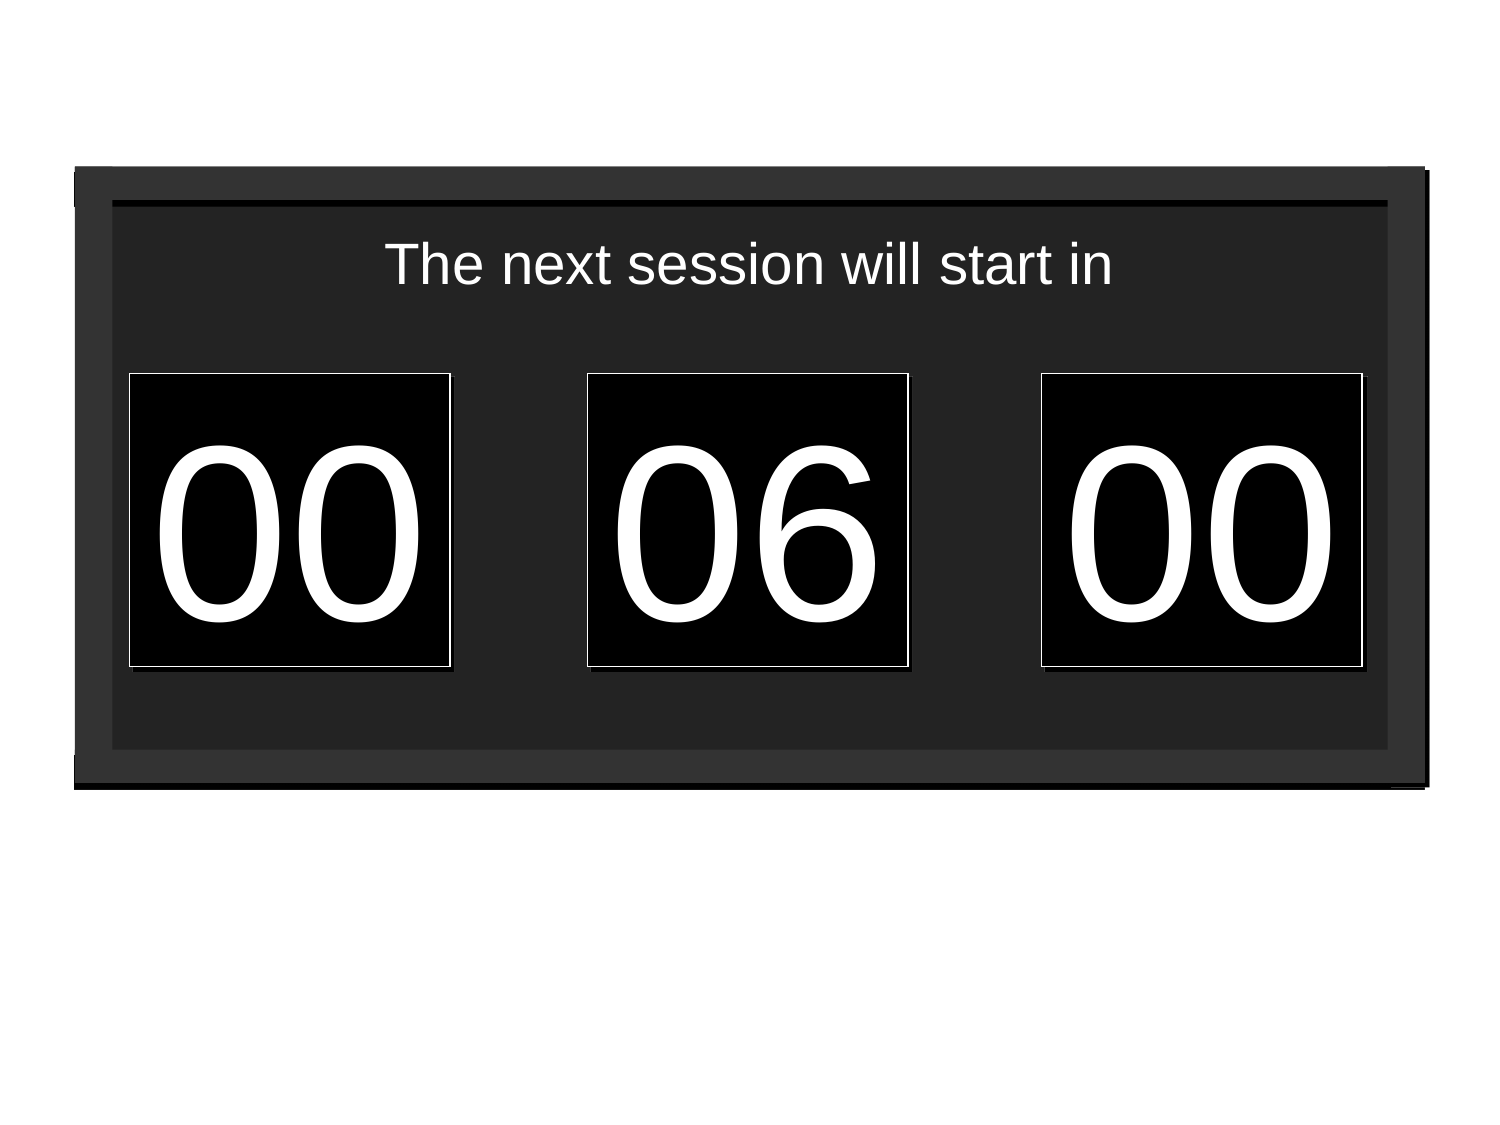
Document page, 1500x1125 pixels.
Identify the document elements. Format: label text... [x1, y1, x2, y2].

text_box 00 [129, 373, 450, 667]
text_box 06 [587, 373, 908, 667]
